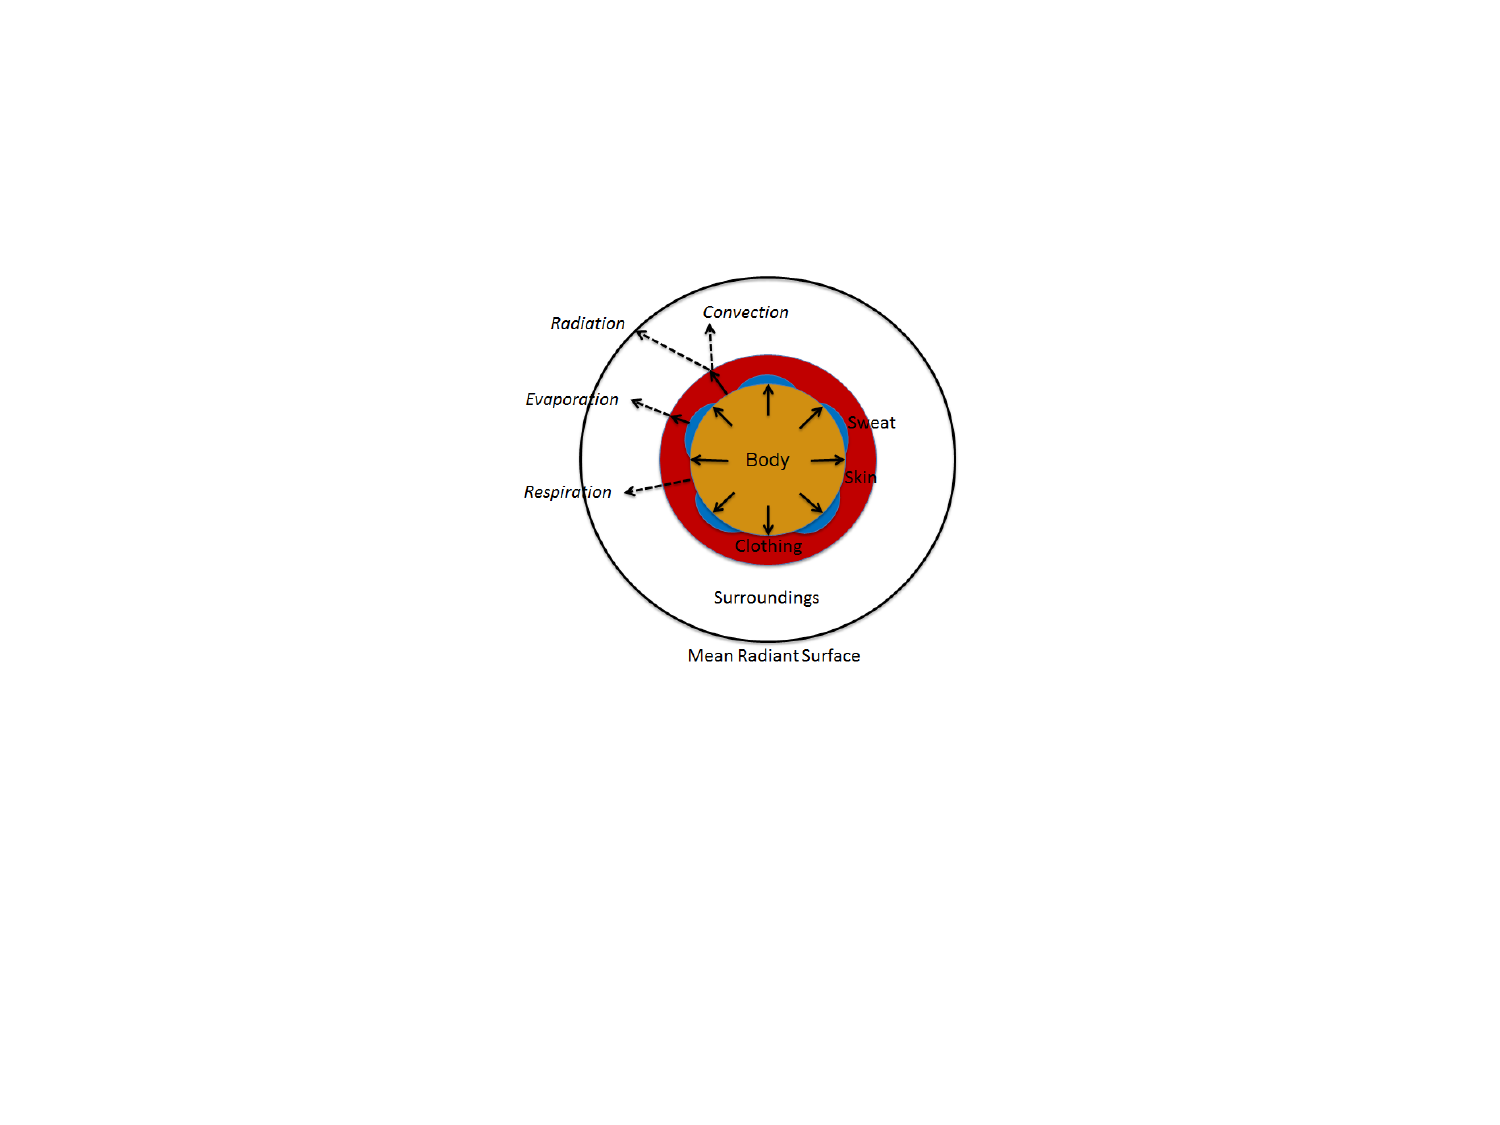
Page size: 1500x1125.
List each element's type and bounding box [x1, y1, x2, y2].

picture [512, 274, 960, 678]
